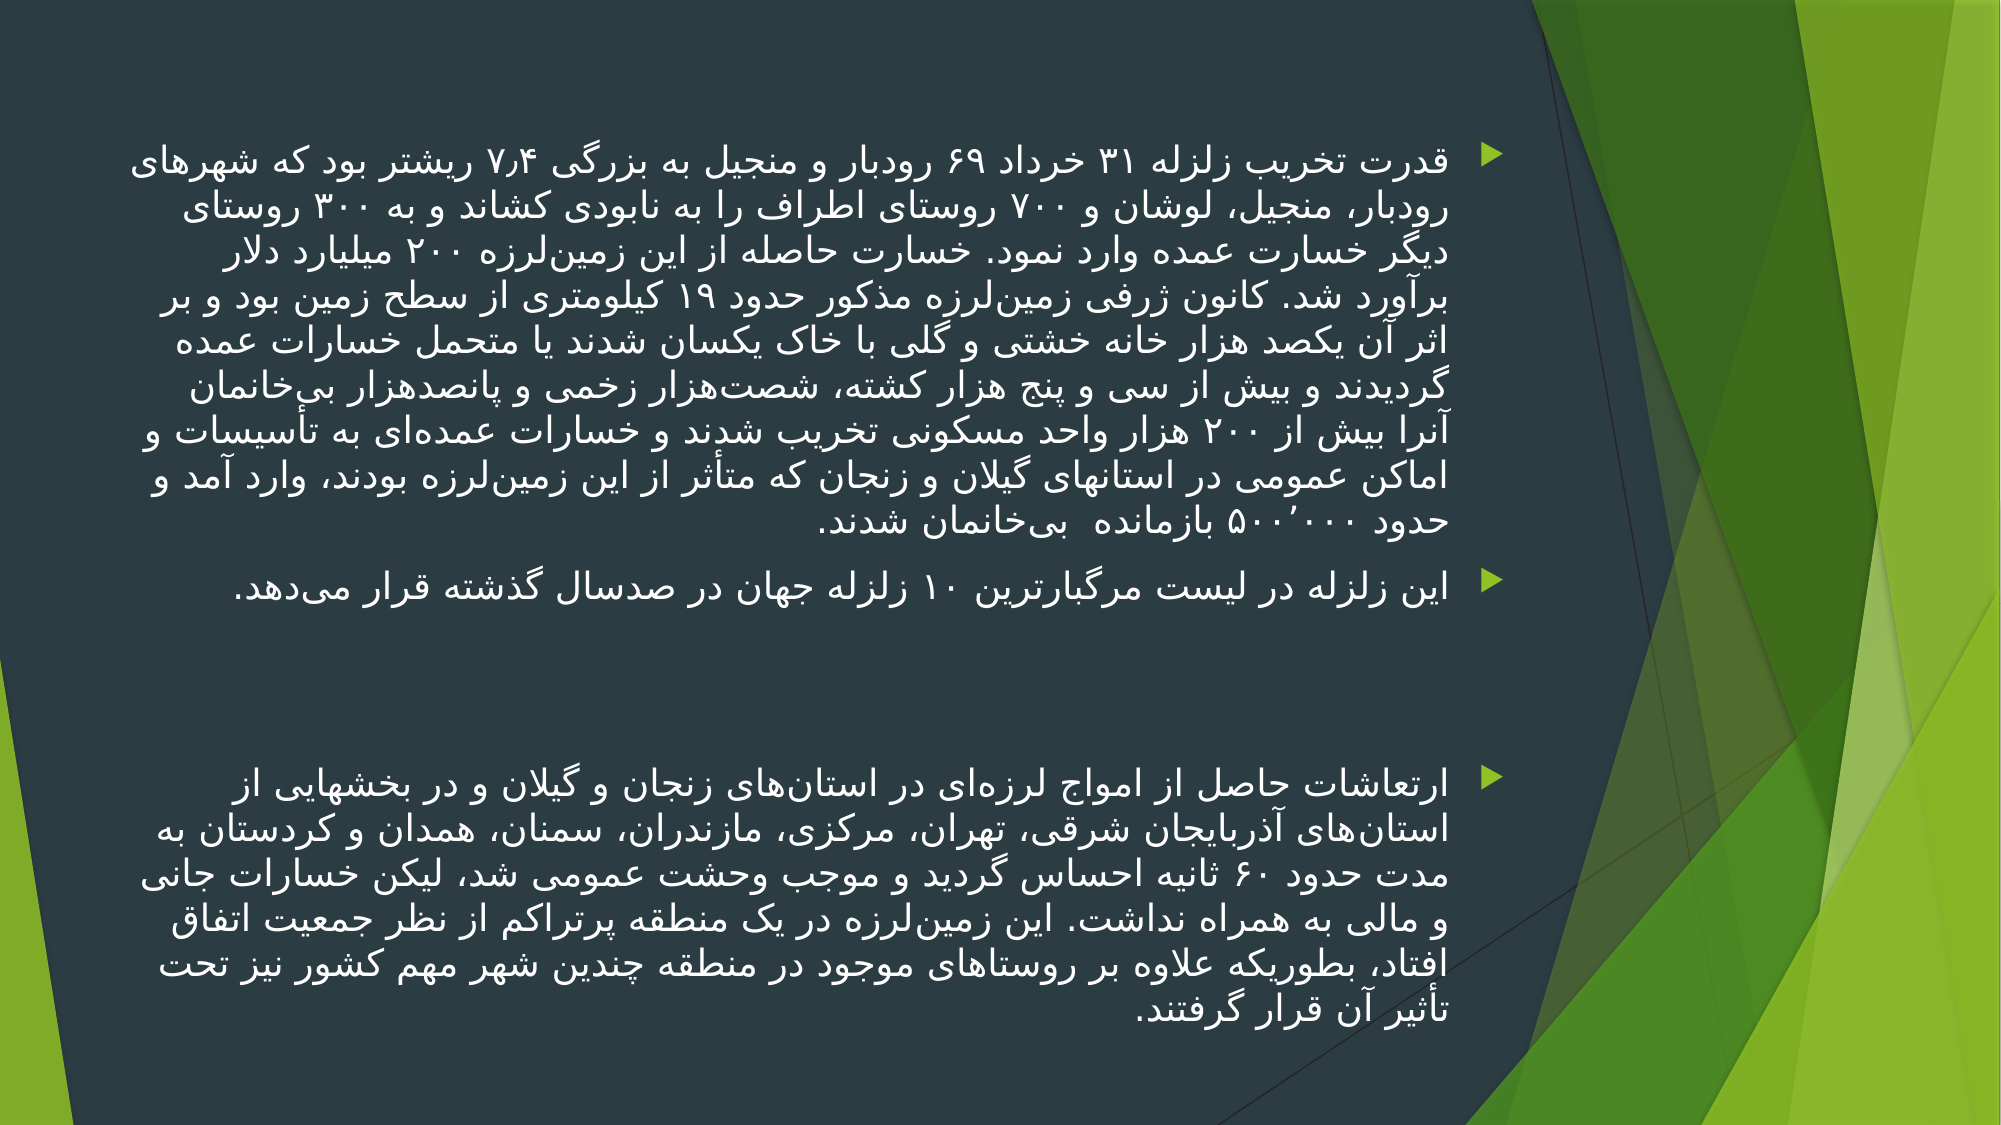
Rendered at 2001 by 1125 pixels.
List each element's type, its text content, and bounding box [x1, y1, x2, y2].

list قدرت تخریب زلزله ۳۱ خرداد ۶۹ رودبار و منجیل به بزرگی ۷٫۴ ریشتر بود که شهرهای رودبار، منجیل، لوشان و ۷۰۰ روستای اطراف را به نابودی کشاند و به ۳۰۰ روستای دیگر خسارت عمده وارد نمود. خسارت حاصله از این زمین‌لرزه ۲۰۰ میلیارد دلار برآورد شد. کانون ژرفی زمین‌لرزه مذکور حدود ۱۹ کیلومتری از سطح زمین بود و بر اثر آن یکصد هزار خانه خشتی و گلی با خاک یکسان شدند یا متحمل خسارات عمده گردیدند و بیش از سی و پنج هزار کشته، شصت‌هزار زخمی و پانصدهزار بی‌خانمان آنرا بیش از ۲۰۰ هزار واحد مسکونی تخریب شدند و خسارات عمده‌ای به تأسیسات و اماکن عمومی در استانهای گیلان و زنجان که متأثر از این زمین‌لرزه بودند، وارد آمد و حدود ۵۰۰٬۰۰۰ بازمانده بی‌خانمان شدند. این زلزله در لیست مرگبارترین ۱۰ زلزله جهان در صدسال گذشته قرار می‌دهد. ارتعاشات حاصل از امواج لرزه‌ای در استان‌های زنجان و گیلان و در بخشهایی از استان‌های آذربایجان شرقی، تهران، مرکزی، مازندران، سمنان، همدان و کردستان به مدت حدود ۶۰ ثانیه احساس گردید و موجب وحشت عمومی شد، لیکن خسارات جانی و مالی به همراه نداشت. این زمین‌لرزه در یک منطقه پرتراکم از نظر جمعیت اتفاق افتاد، بطوریکه علاوه بر روستاهای موجود در منطقه چندین شهر مهم کشور نیز تحت تأثیر آن قرار گرفتند. [111, 128, 1522, 1057]
